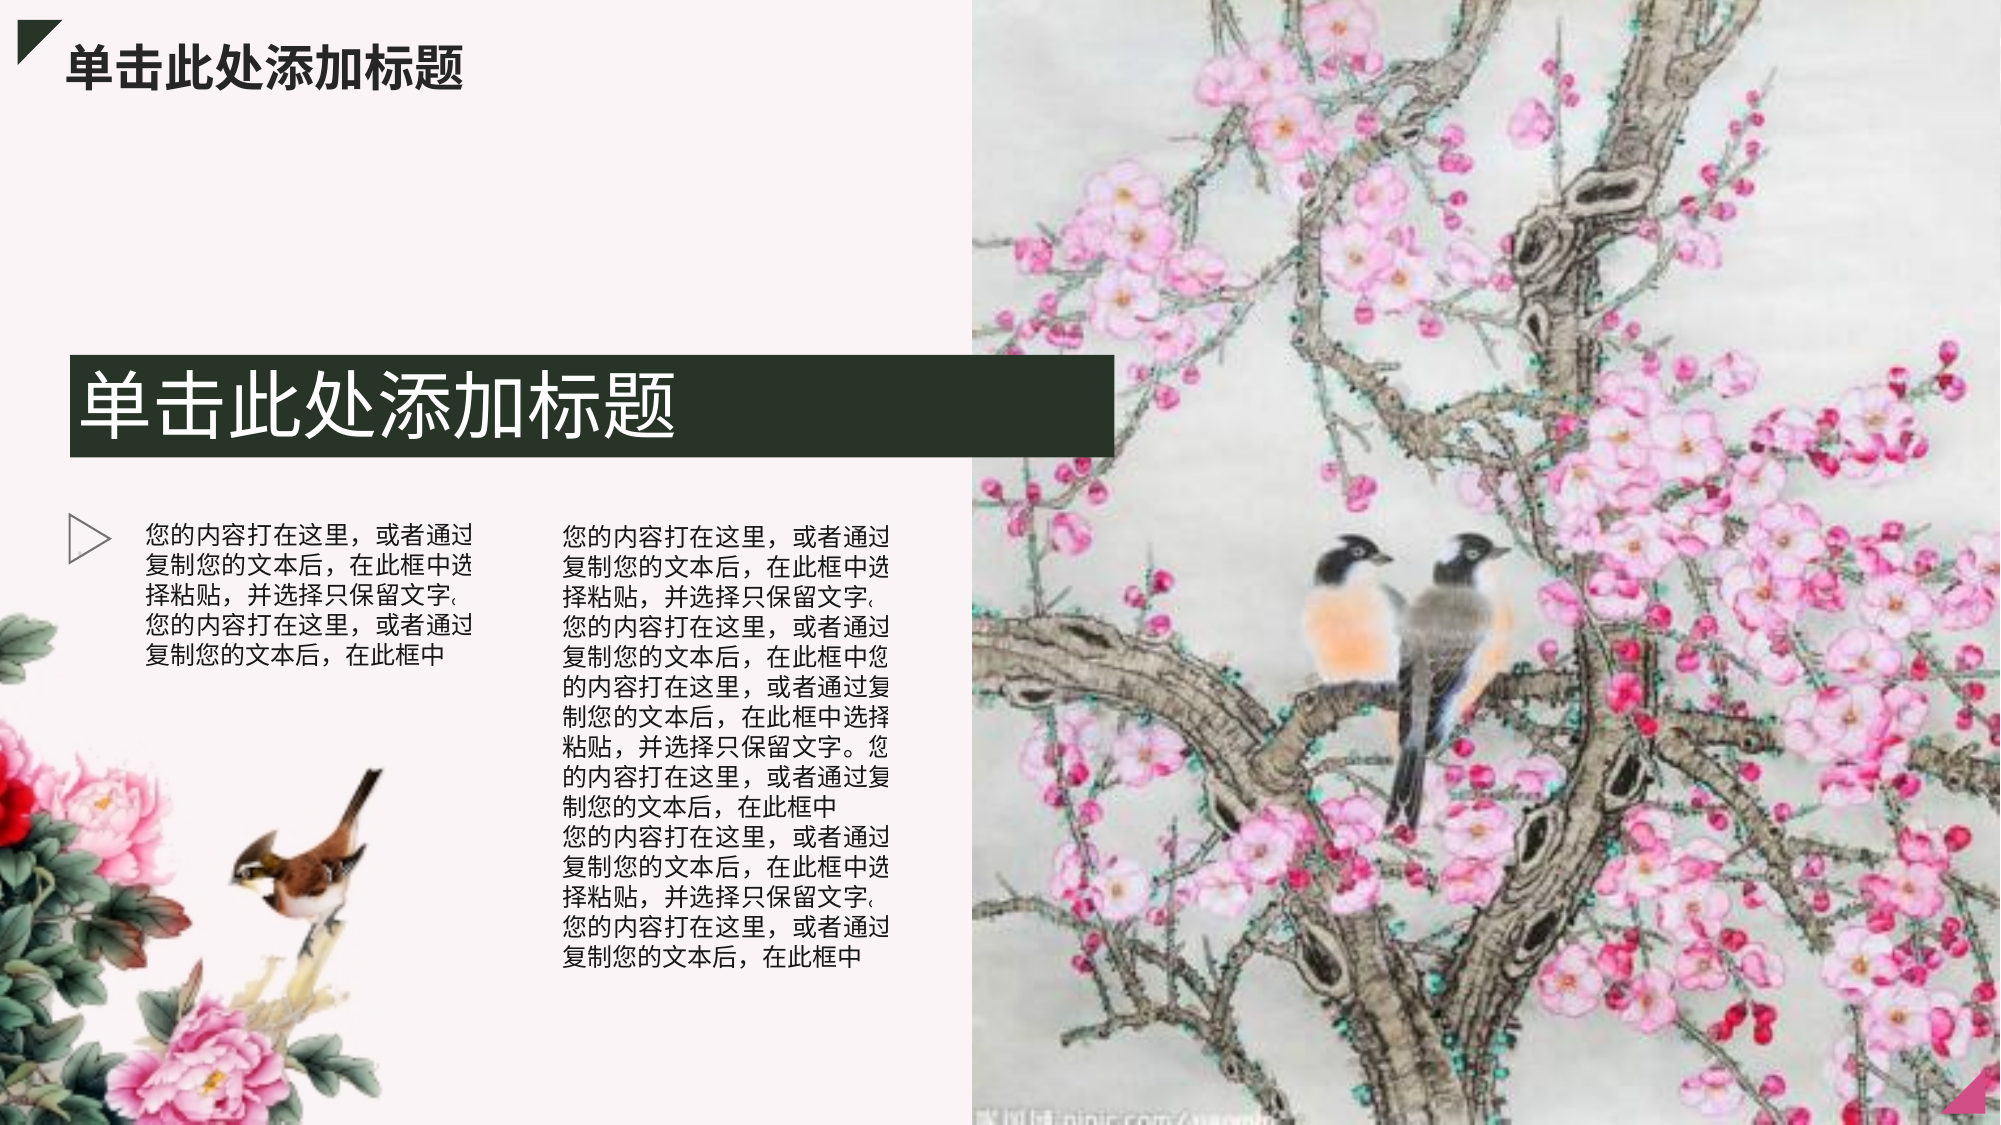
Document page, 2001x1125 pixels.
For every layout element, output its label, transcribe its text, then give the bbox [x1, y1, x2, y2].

picture [0, 0, 971, 1125]
text_box 您的内容打在这里，或者通过复制您的文本后，在此框中选择粘贴，并选择只保留文字。您的内容打在这里，或者通过复制您的文本后，在此框中您的内容打在这里，或者通过复制您的文本后，在此框中选择粘贴，并选择只保留文字。您的内容打在这里，或者通过复制您的文本后，在此框中 您的内容打在这里，或者通过复制您的文本后，在此框中选择粘贴，并选择只保留文字。您的内容打在这里，或者通过复制您的文本后，在此框中 [547, 514, 909, 979]
text_box [69, 354, 1116, 458]
text_box [68, 512, 112, 565]
text_box 单击此处添加标题 [49, 29, 805, 105]
text_box 单击此处添加标题 [62, 351, 1104, 457]
text_box [1940, 1068, 1986, 1114]
text_box [17, 19, 63, 65]
text_box [971, 0, 2000, 1125]
text_box 您的内容打在这里，或者通过复制您的文本后，在此框中选择粘贴，并选择只保留文字。您的内容打在这里，或者通过复制您的文本后，在此框中 [130, 512, 493, 677]
